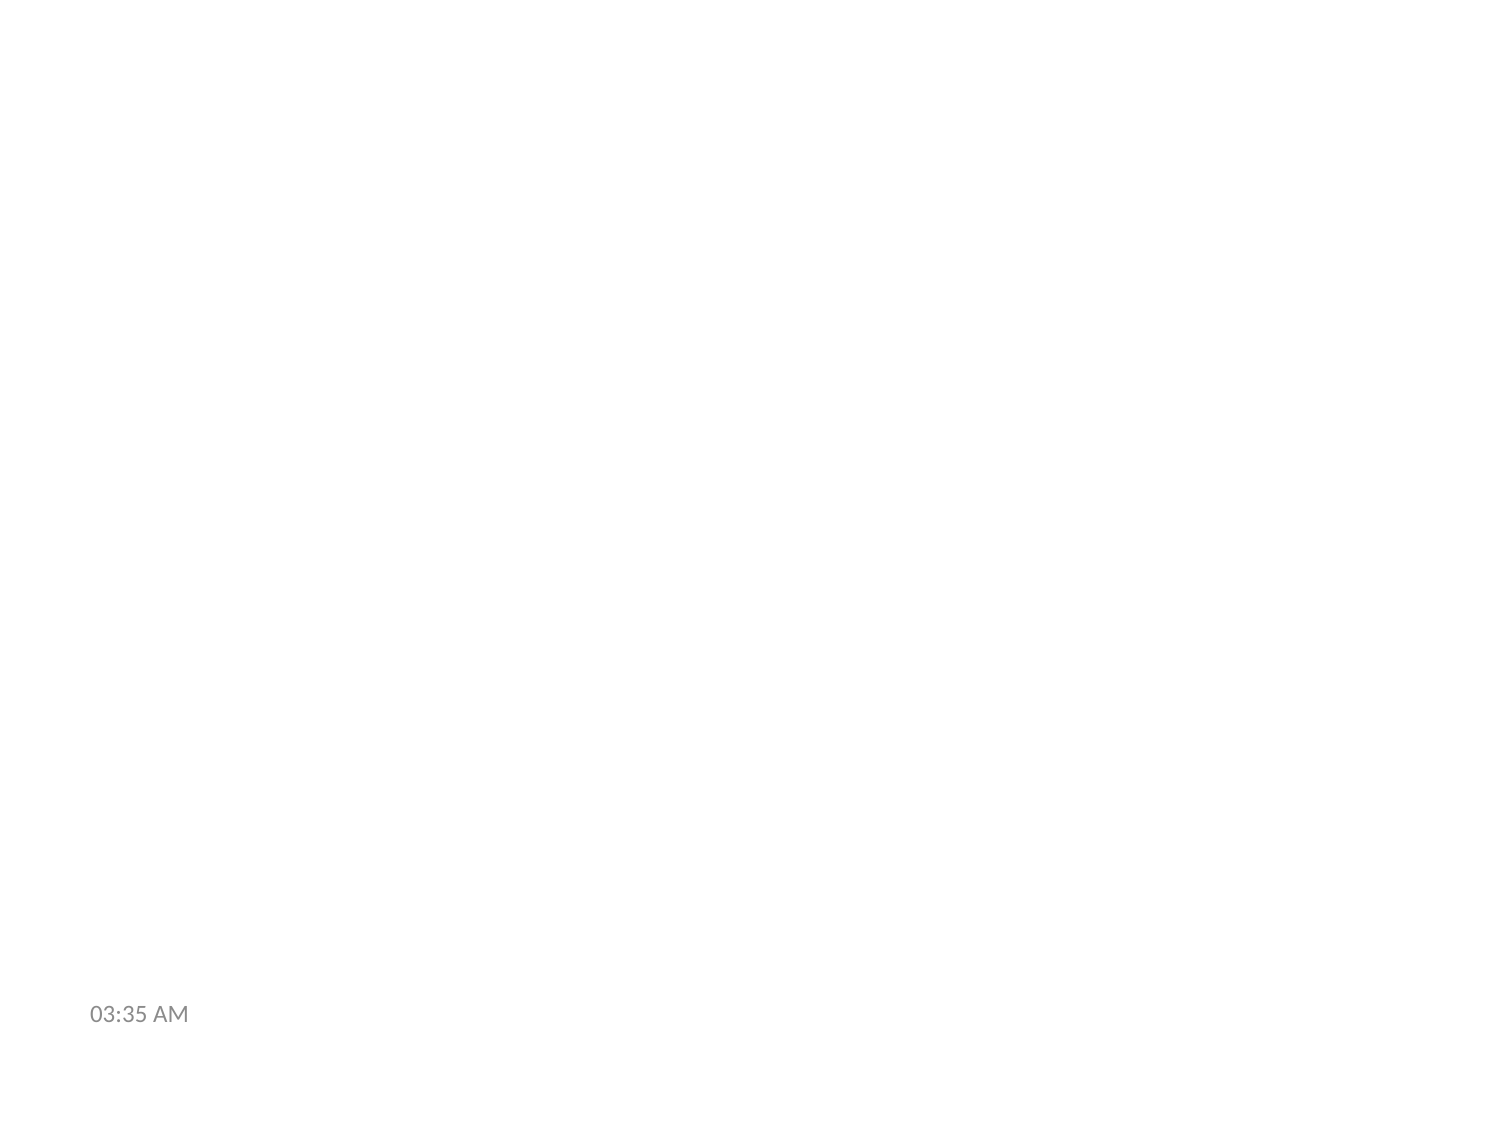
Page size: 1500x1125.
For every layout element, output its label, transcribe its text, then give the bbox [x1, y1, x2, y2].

text_box 3:35 PM [75, 982, 425, 1043]
